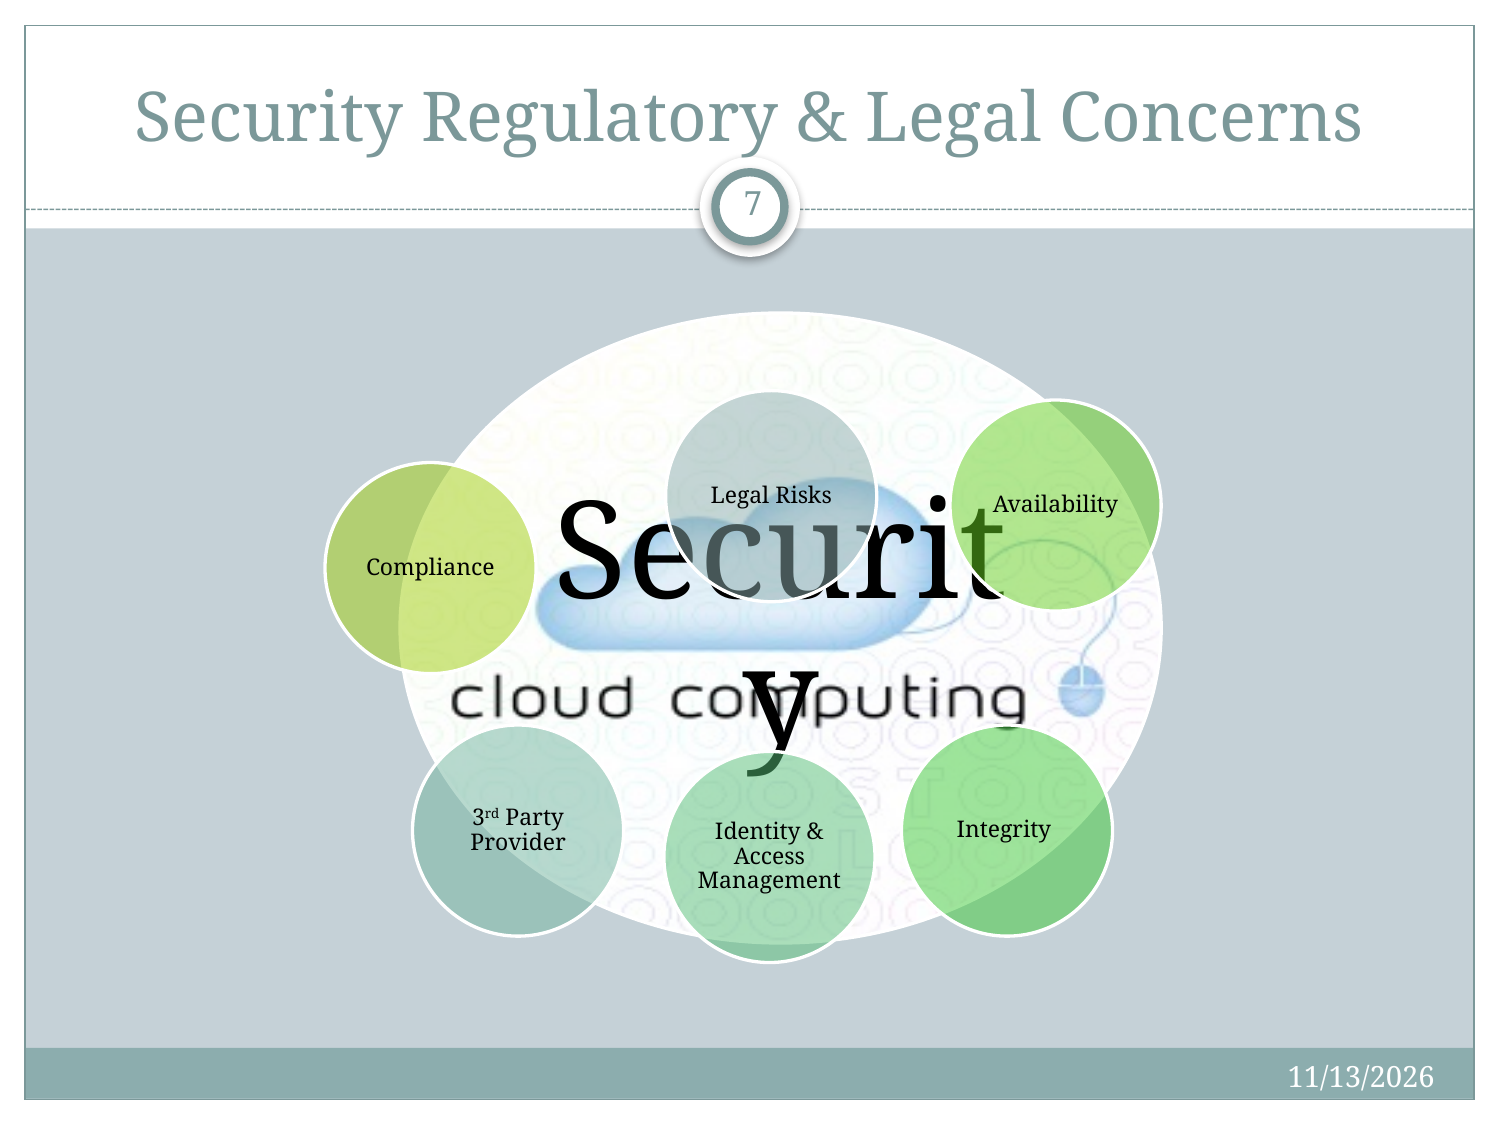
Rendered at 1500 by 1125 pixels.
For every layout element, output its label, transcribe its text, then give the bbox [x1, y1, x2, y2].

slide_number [950, 1050, 1450, 1111]
title Security Regulatory & Legal Concerns [75, 0, 1425, 163]
slide_number 7 [715, 168, 791, 241]
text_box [212, 312, 1376, 1076]
